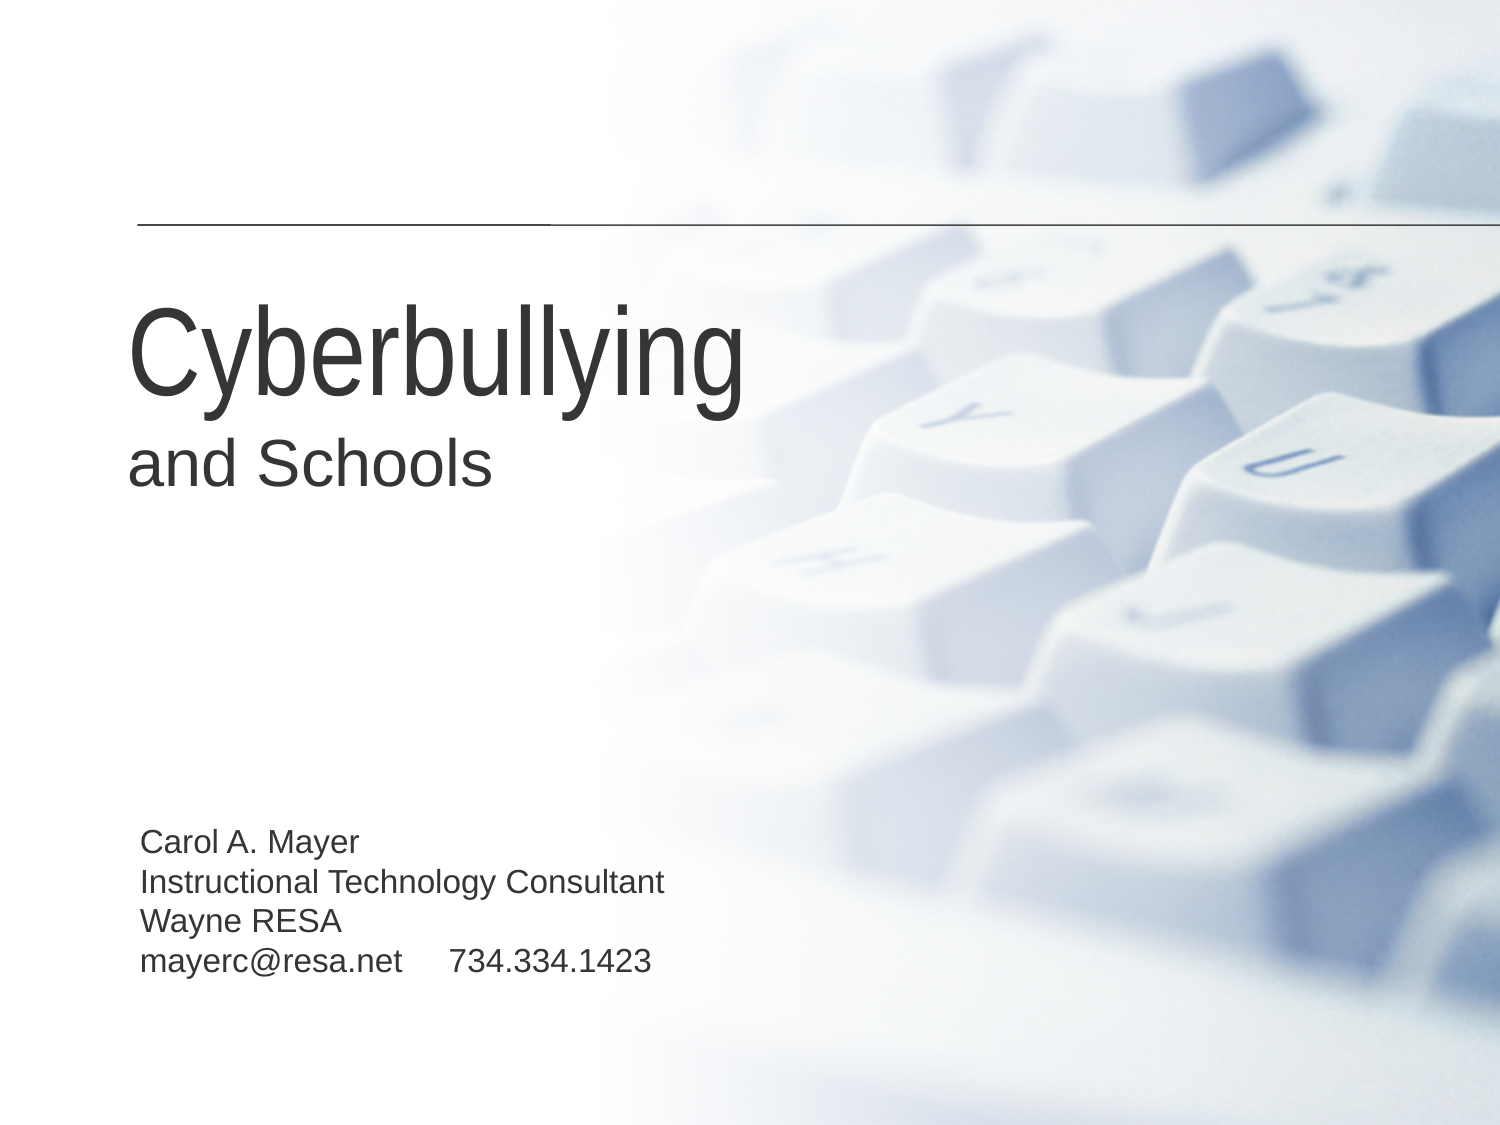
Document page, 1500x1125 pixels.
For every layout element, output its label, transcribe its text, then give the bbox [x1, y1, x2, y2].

text_box Carol A. Mayer Instructional Technology Consultant Wayne RESA mayerc@resa.net 734.334.1423 [125, 812, 1425, 987]
picture [0, 0, 1500, 1125]
title Cyberbullying and Schools [112, 112, 1413, 976]
